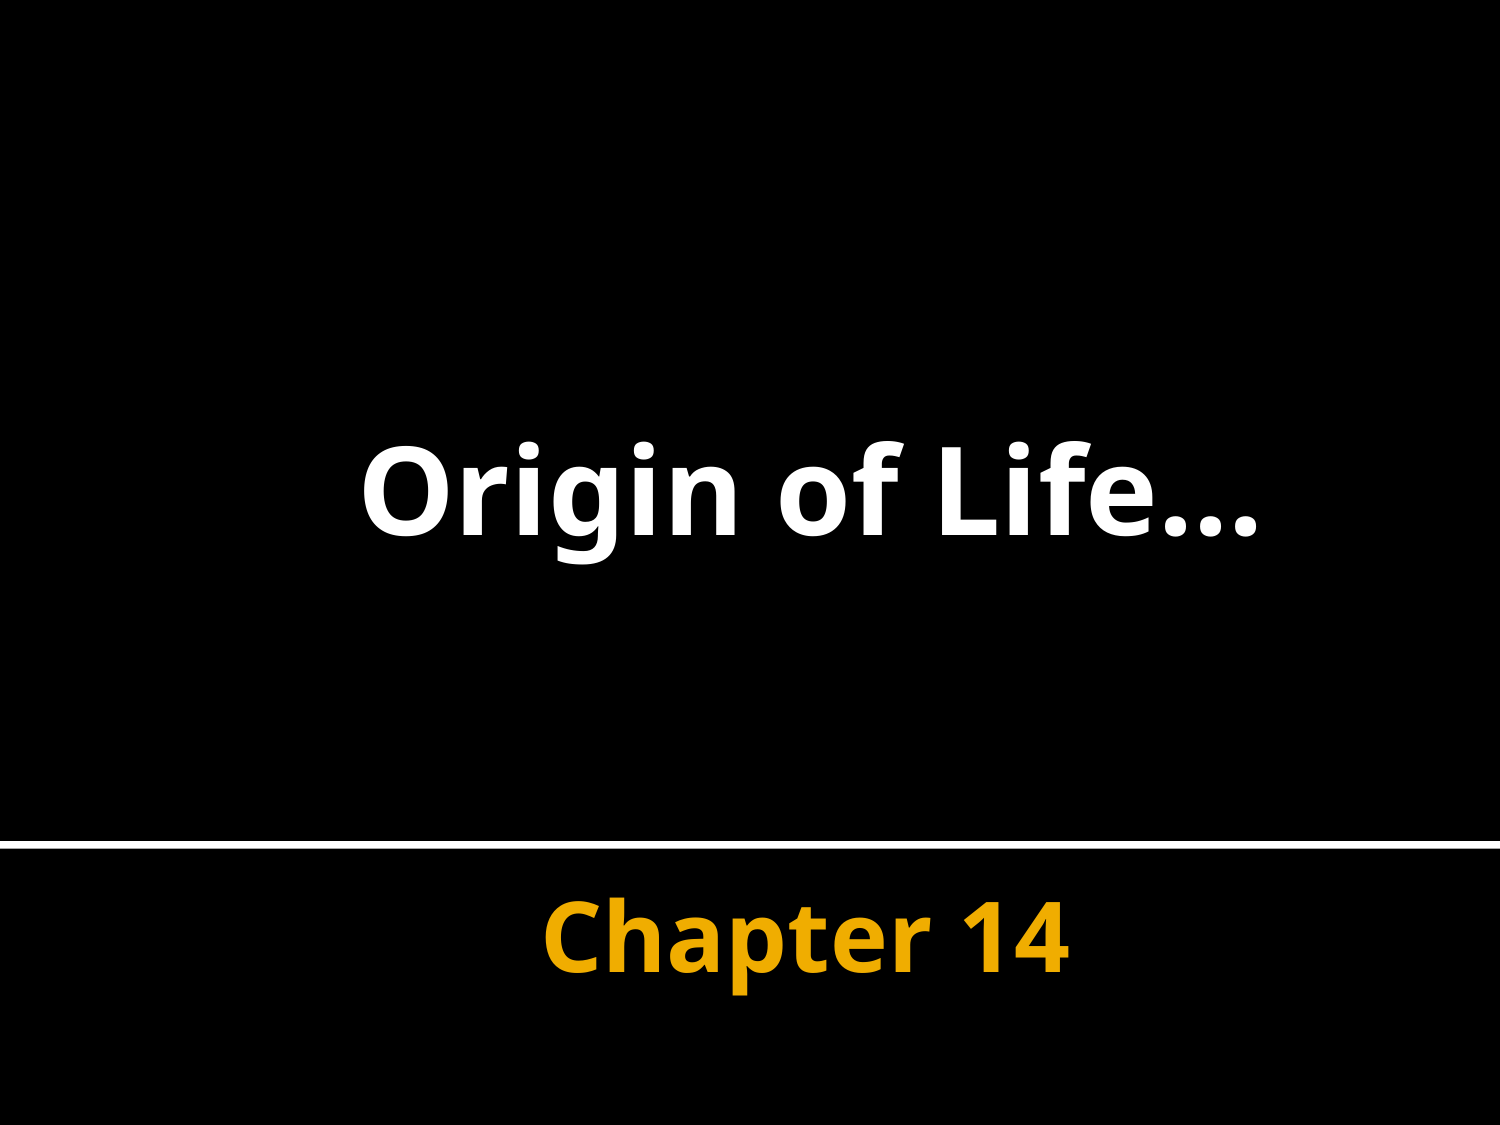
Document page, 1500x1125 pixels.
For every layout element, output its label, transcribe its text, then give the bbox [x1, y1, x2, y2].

title Chapter 14 [525, 875, 1188, 1037]
subtitle Origin of Life… [337, 312, 1313, 560]
